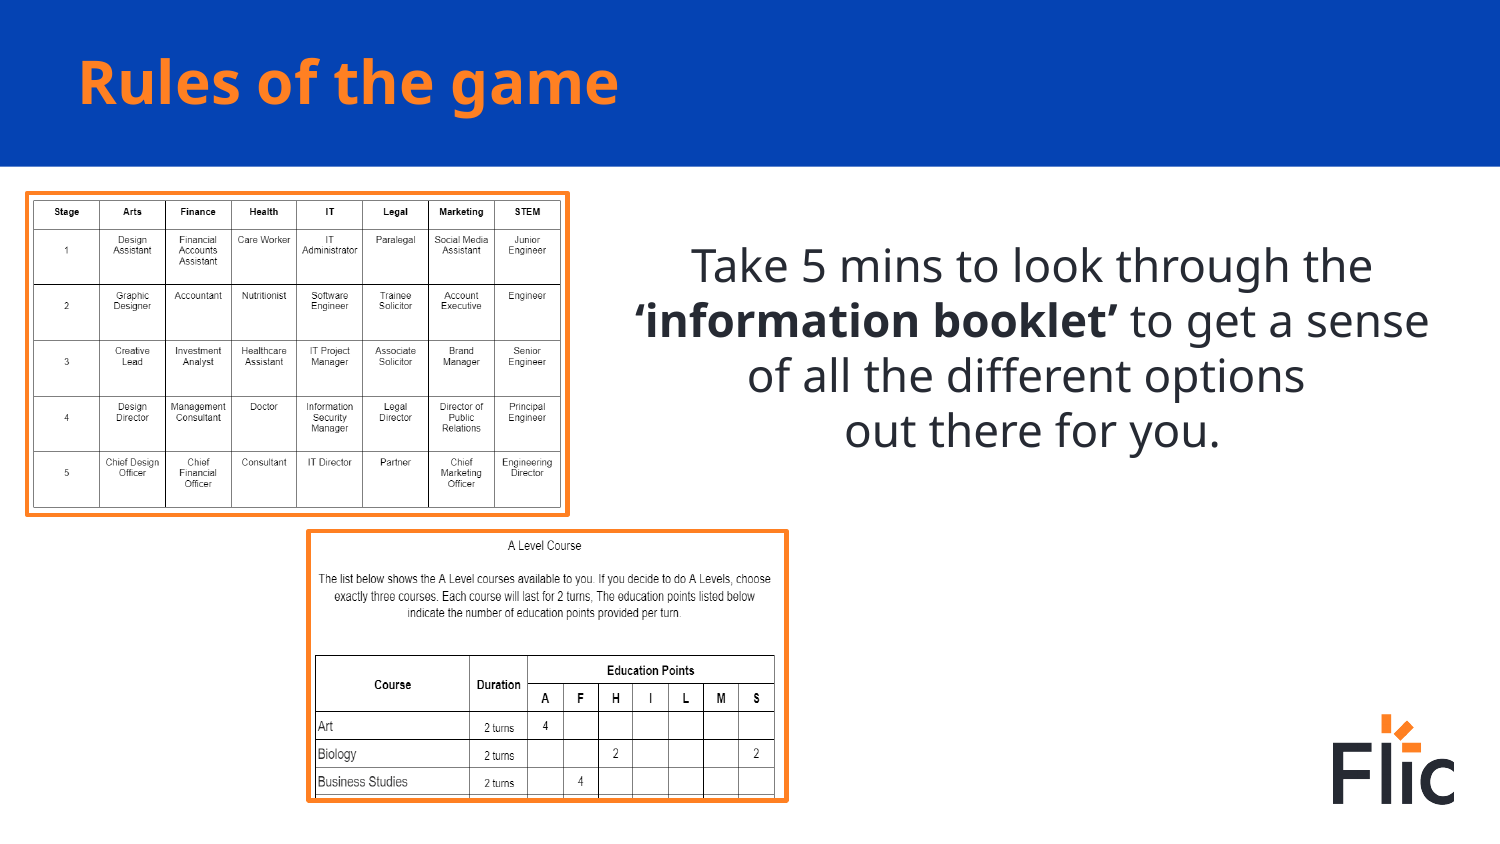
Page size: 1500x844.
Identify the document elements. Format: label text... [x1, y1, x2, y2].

text_box Take 5 mins to look through the ‘information booklet’ to get a sense of all the different options out there for you. [616, 237, 1449, 471]
picture [310, 533, 785, 799]
title Rules of the game [62, 41, 998, 127]
picture [1333, 714, 1454, 805]
picture [29, 194, 566, 513]
